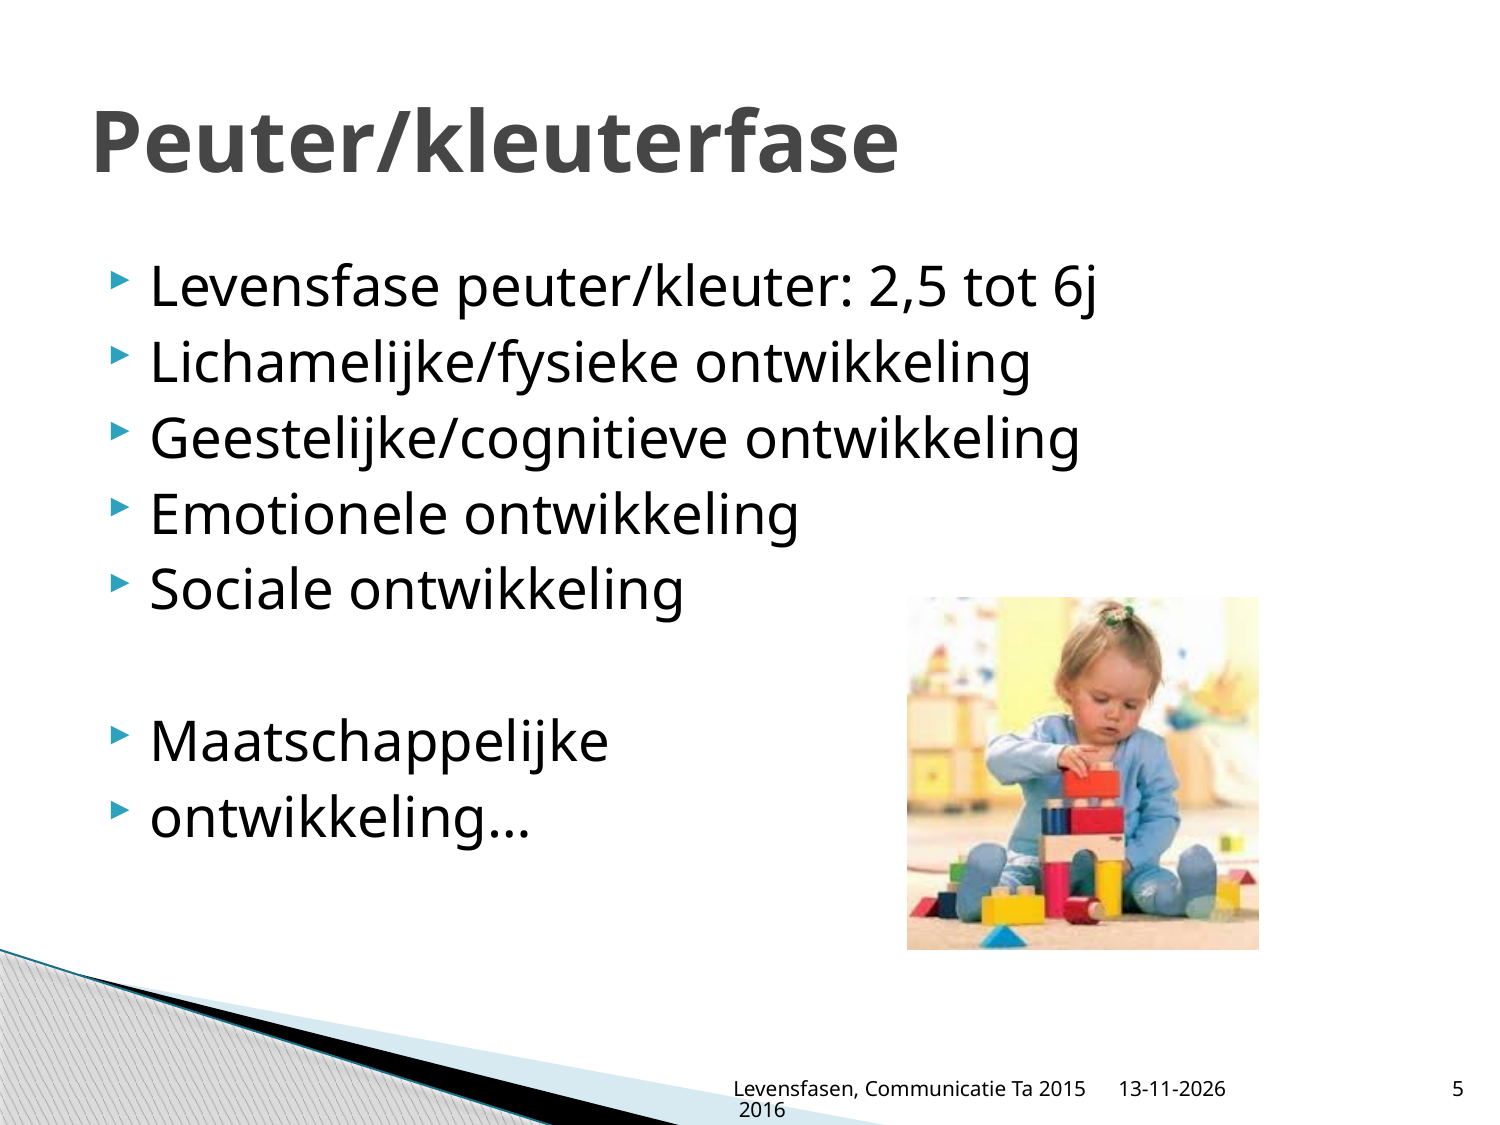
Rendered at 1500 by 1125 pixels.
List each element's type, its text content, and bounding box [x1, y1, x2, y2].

footer Levensfasen, Communicatie Ta 2015 2016 [718, 1051, 1105, 1112]
list Levensfase peuter/kleuter: 2,5 tot 6j Lichamelijke/fysieke ontwikkeling Geestelijke/cognitieve ontwikkeling Emotionele ontwikkeling Sociale ontwikkeling Maatschappelijke ontwikkeling… [75, 243, 1425, 986]
title Peuter/kleuterfase [75, 45, 1425, 233]
picture [907, 597, 1260, 950]
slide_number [1105, 1051, 1418, 1112]
slide_number 5 [1418, 1051, 1479, 1112]
